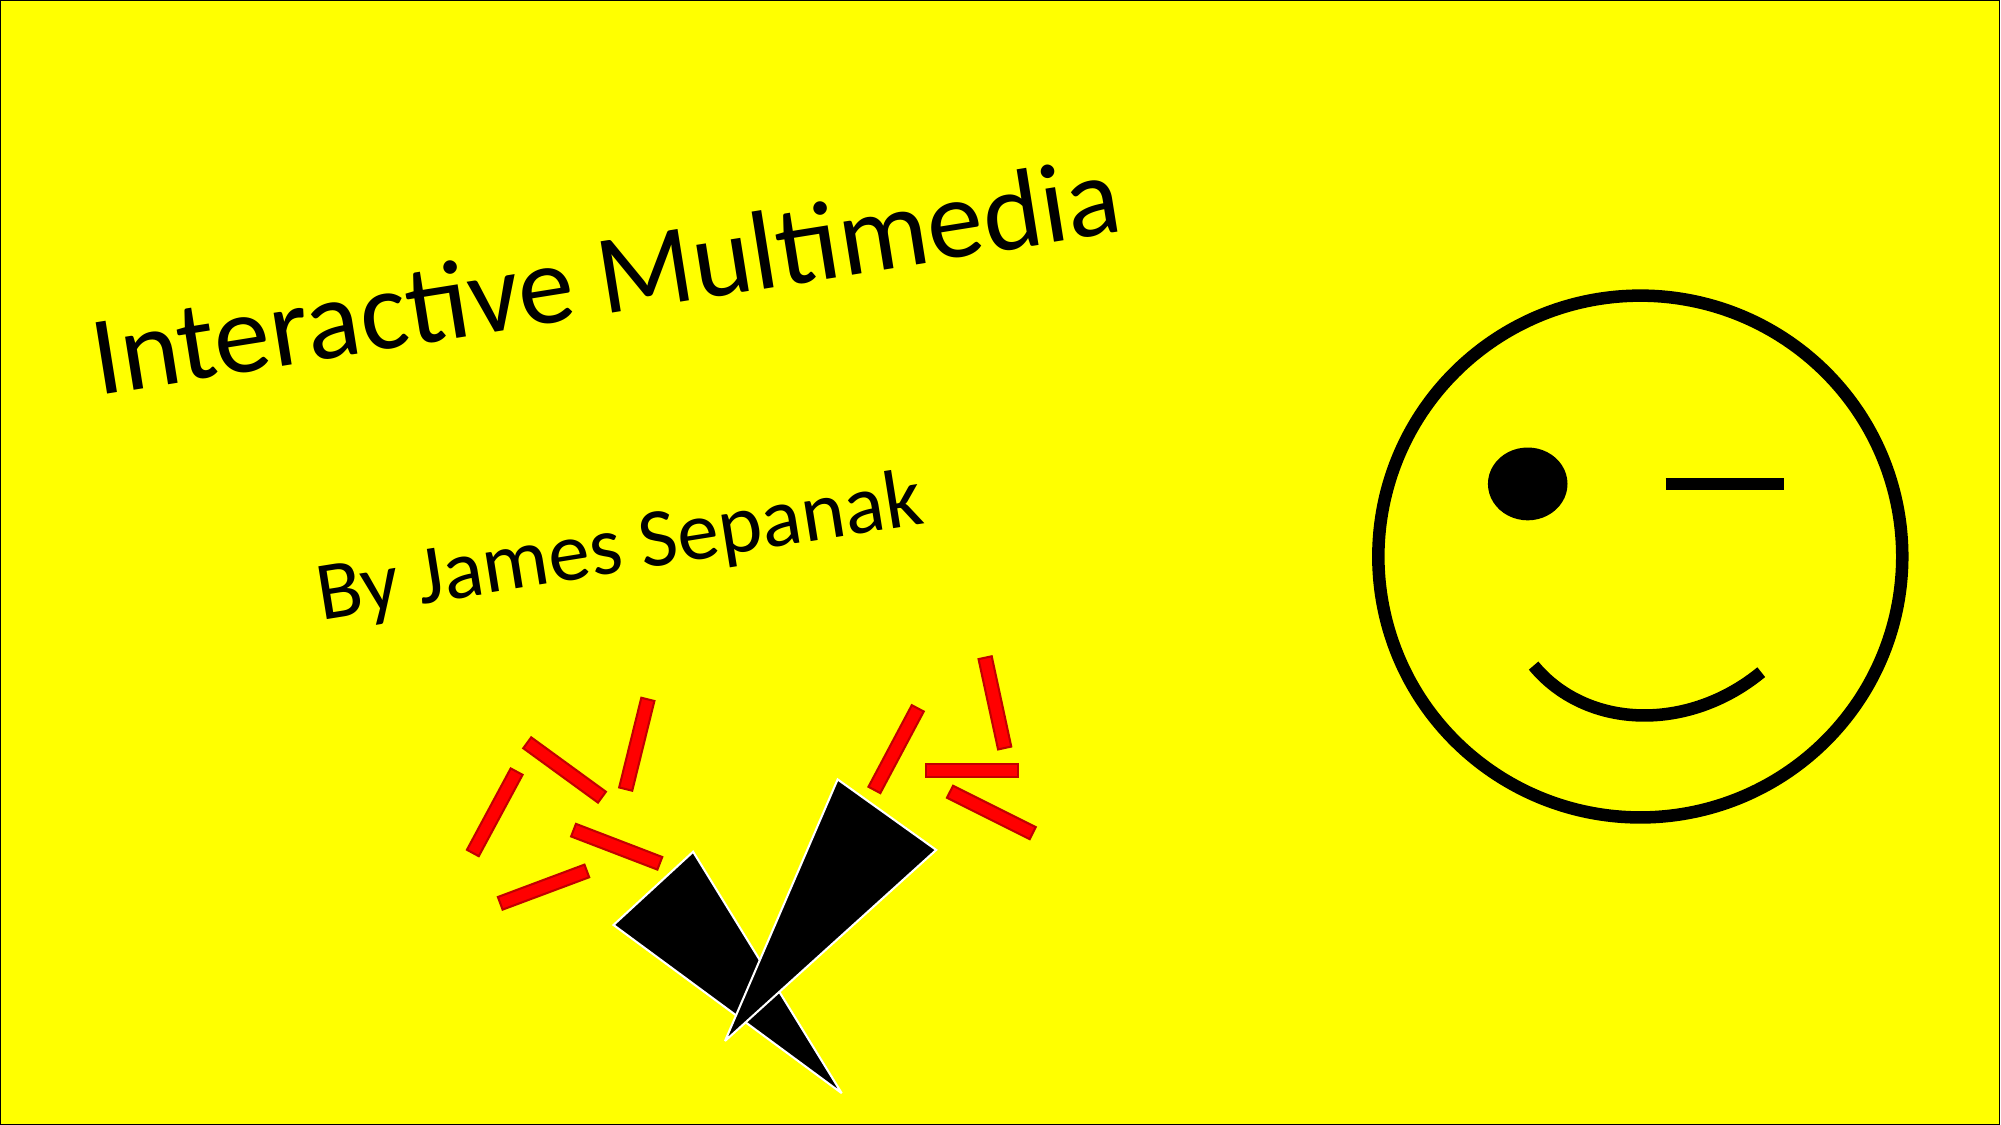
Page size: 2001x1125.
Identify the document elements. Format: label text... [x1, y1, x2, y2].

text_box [1378, 295, 1903, 818]
text_box By James Sepanak [291, 430, 944, 647]
text_box Interactive Multimedia [64, 108, 1145, 428]
text_box [724, 777, 938, 1042]
text_box [611, 850, 760, 1016]
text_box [889, 656, 1038, 820]
text_box [0, 0, 2000, 1125]
text_box [746, 992, 843, 1095]
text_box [487, 697, 663, 894]
